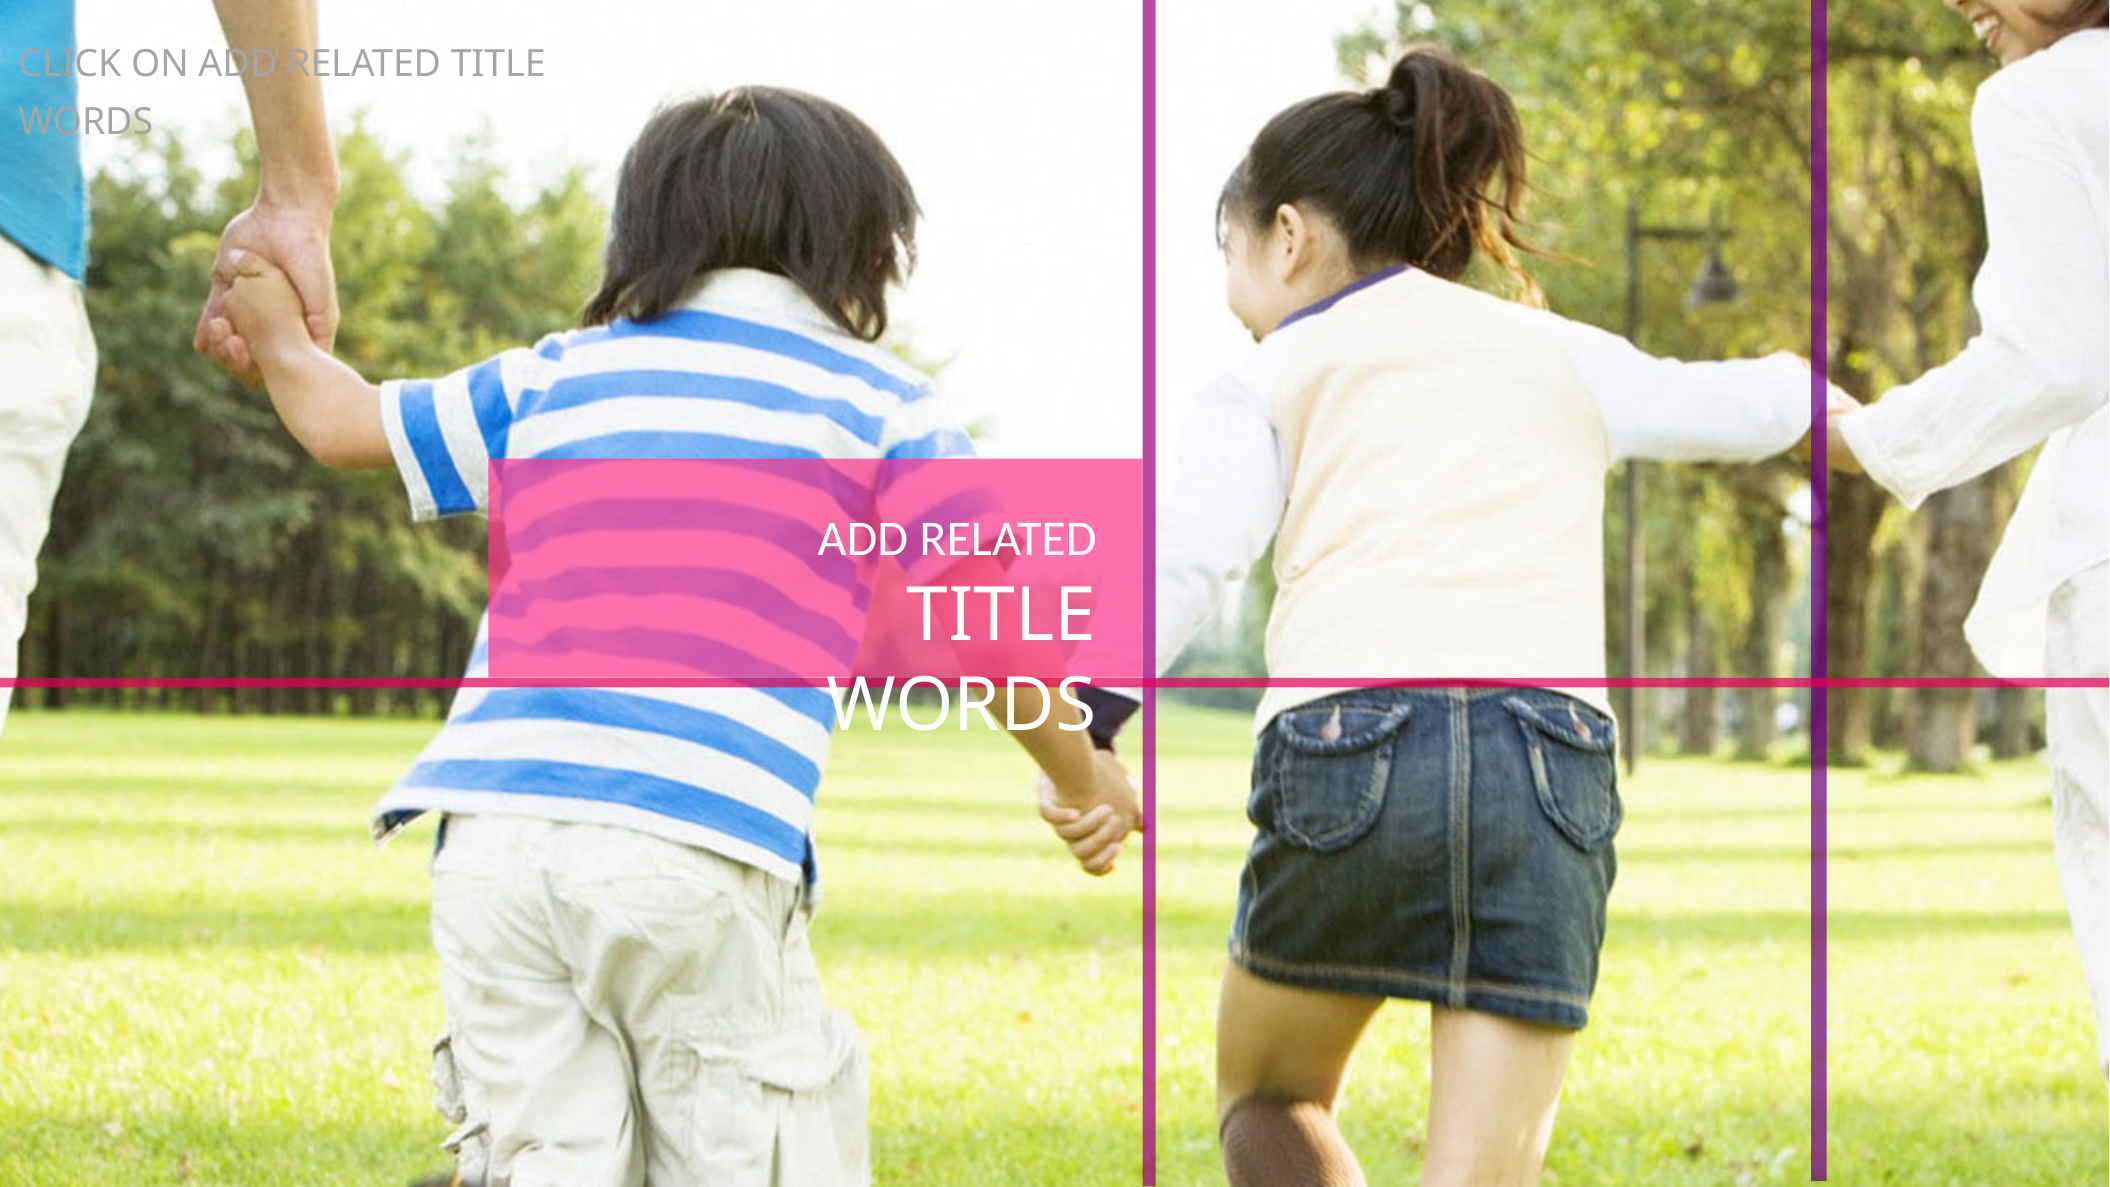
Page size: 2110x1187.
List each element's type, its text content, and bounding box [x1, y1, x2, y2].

text_box [488, 458, 1143, 678]
text_box [0, 677, 674, 688]
text_box [0, 688, 1142, 1187]
text_box [1112, 677, 2110, 688]
text_box [1156, 0, 1811, 677]
text_box CLICK ON ADD RELATED TITLE WORDS [3, 18, 595, 150]
text_box [1811, 0, 1827, 677]
text_box [1142, 0, 1156, 677]
text_box [1811, 688, 1827, 1182]
text_box ADD RELATED TITLE WORDS [674, 498, 1112, 753]
text_box [1827, 0, 2110, 677]
text_box [1156, 688, 2110, 1187]
text_box [1142, 688, 1156, 1187]
text_box [0, 0, 1142, 677]
